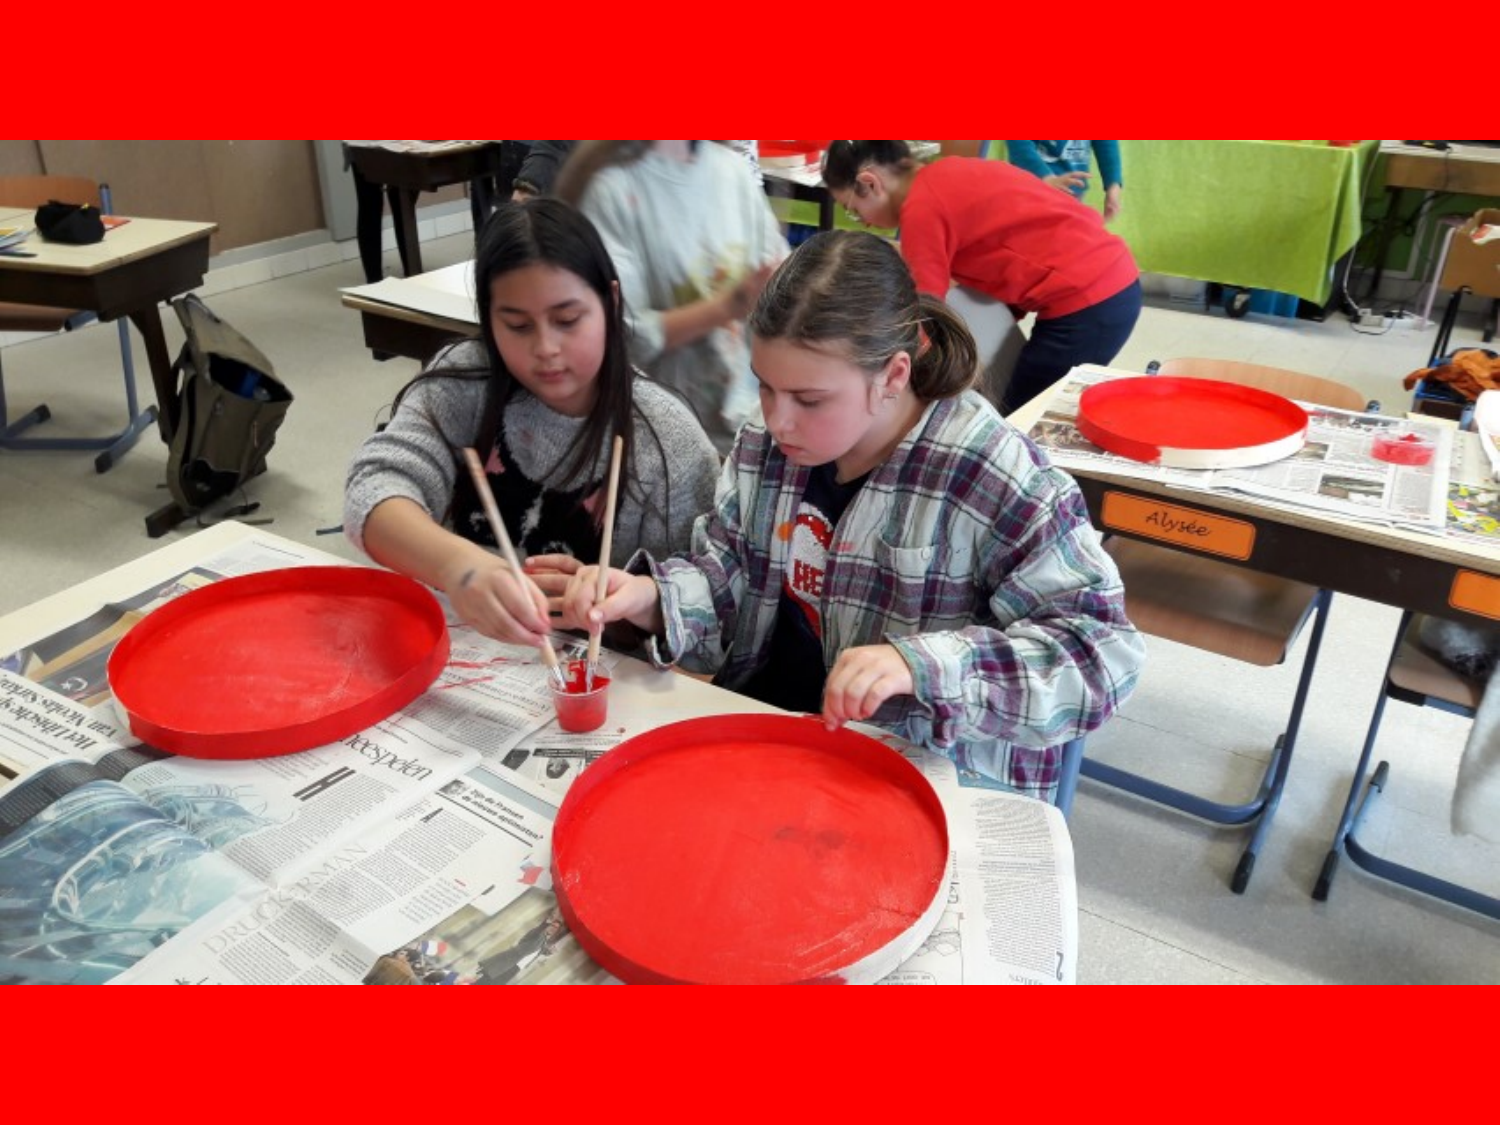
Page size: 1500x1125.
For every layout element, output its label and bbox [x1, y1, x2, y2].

picture [0, 140, 1500, 985]
